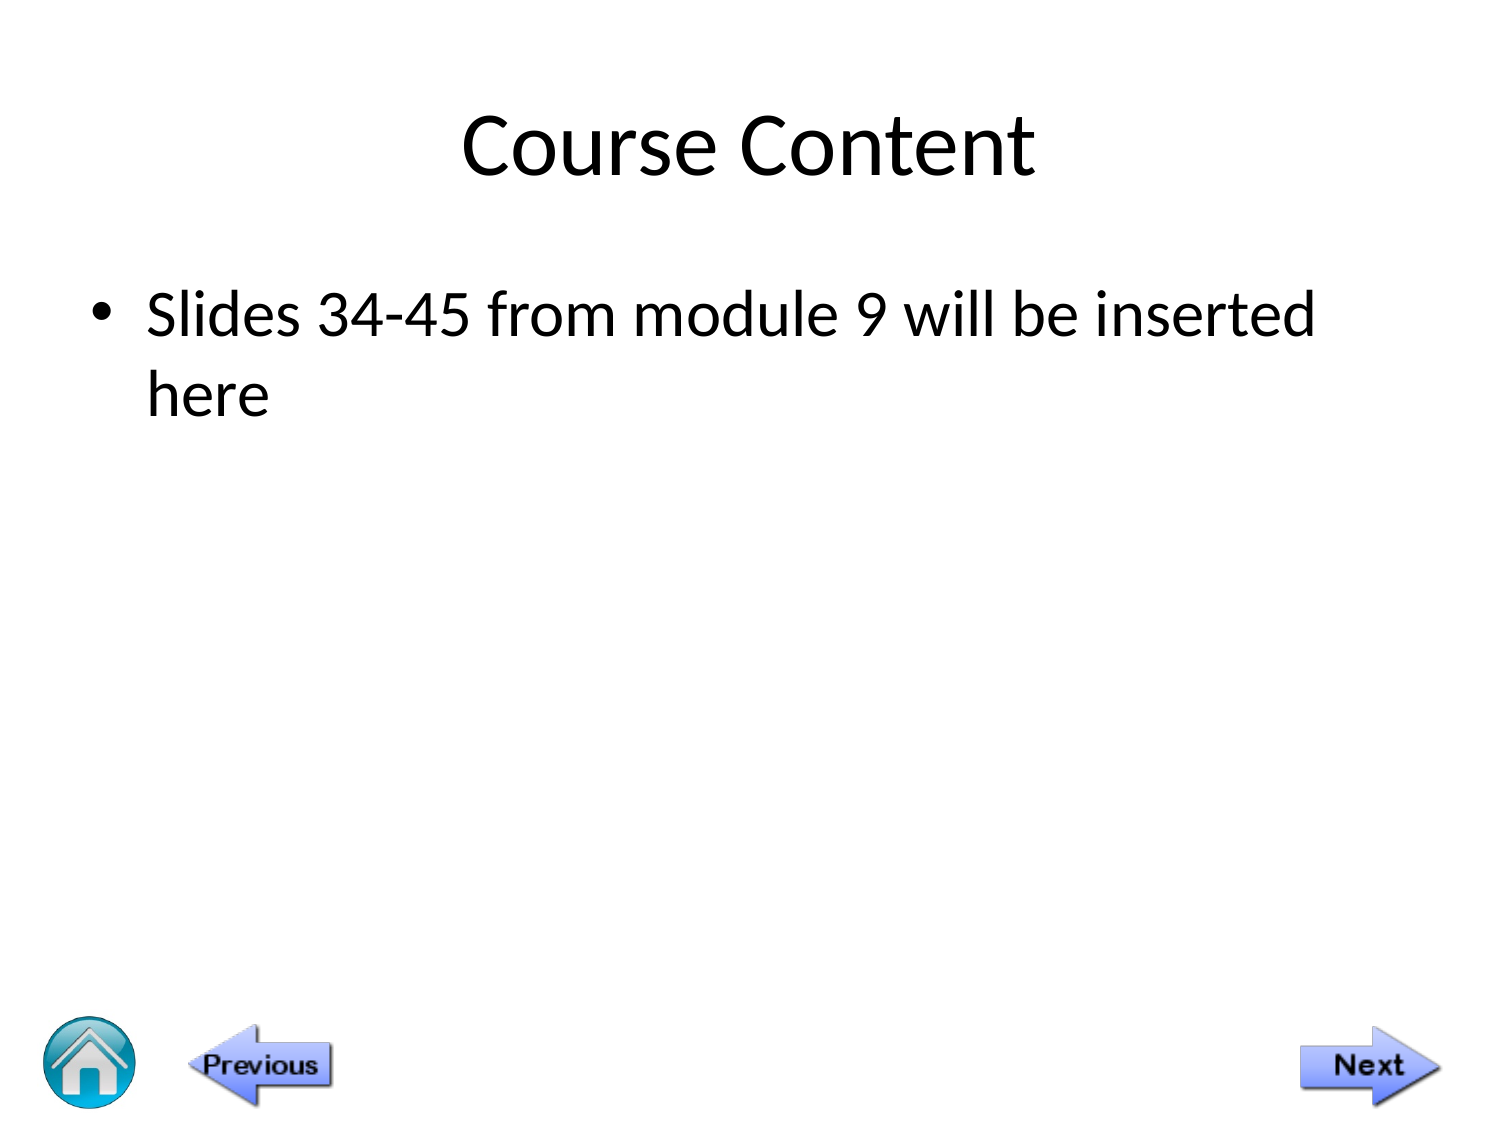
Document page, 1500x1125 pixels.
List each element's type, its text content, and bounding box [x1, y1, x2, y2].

picture [187, 1023, 338, 1113]
list Slides 34-45 from module 9 will be inserted here [75, 262, 1425, 1005]
title Course Content [75, 45, 1425, 233]
picture [1299, 1025, 1447, 1113]
picture [37, 1009, 141, 1113]
